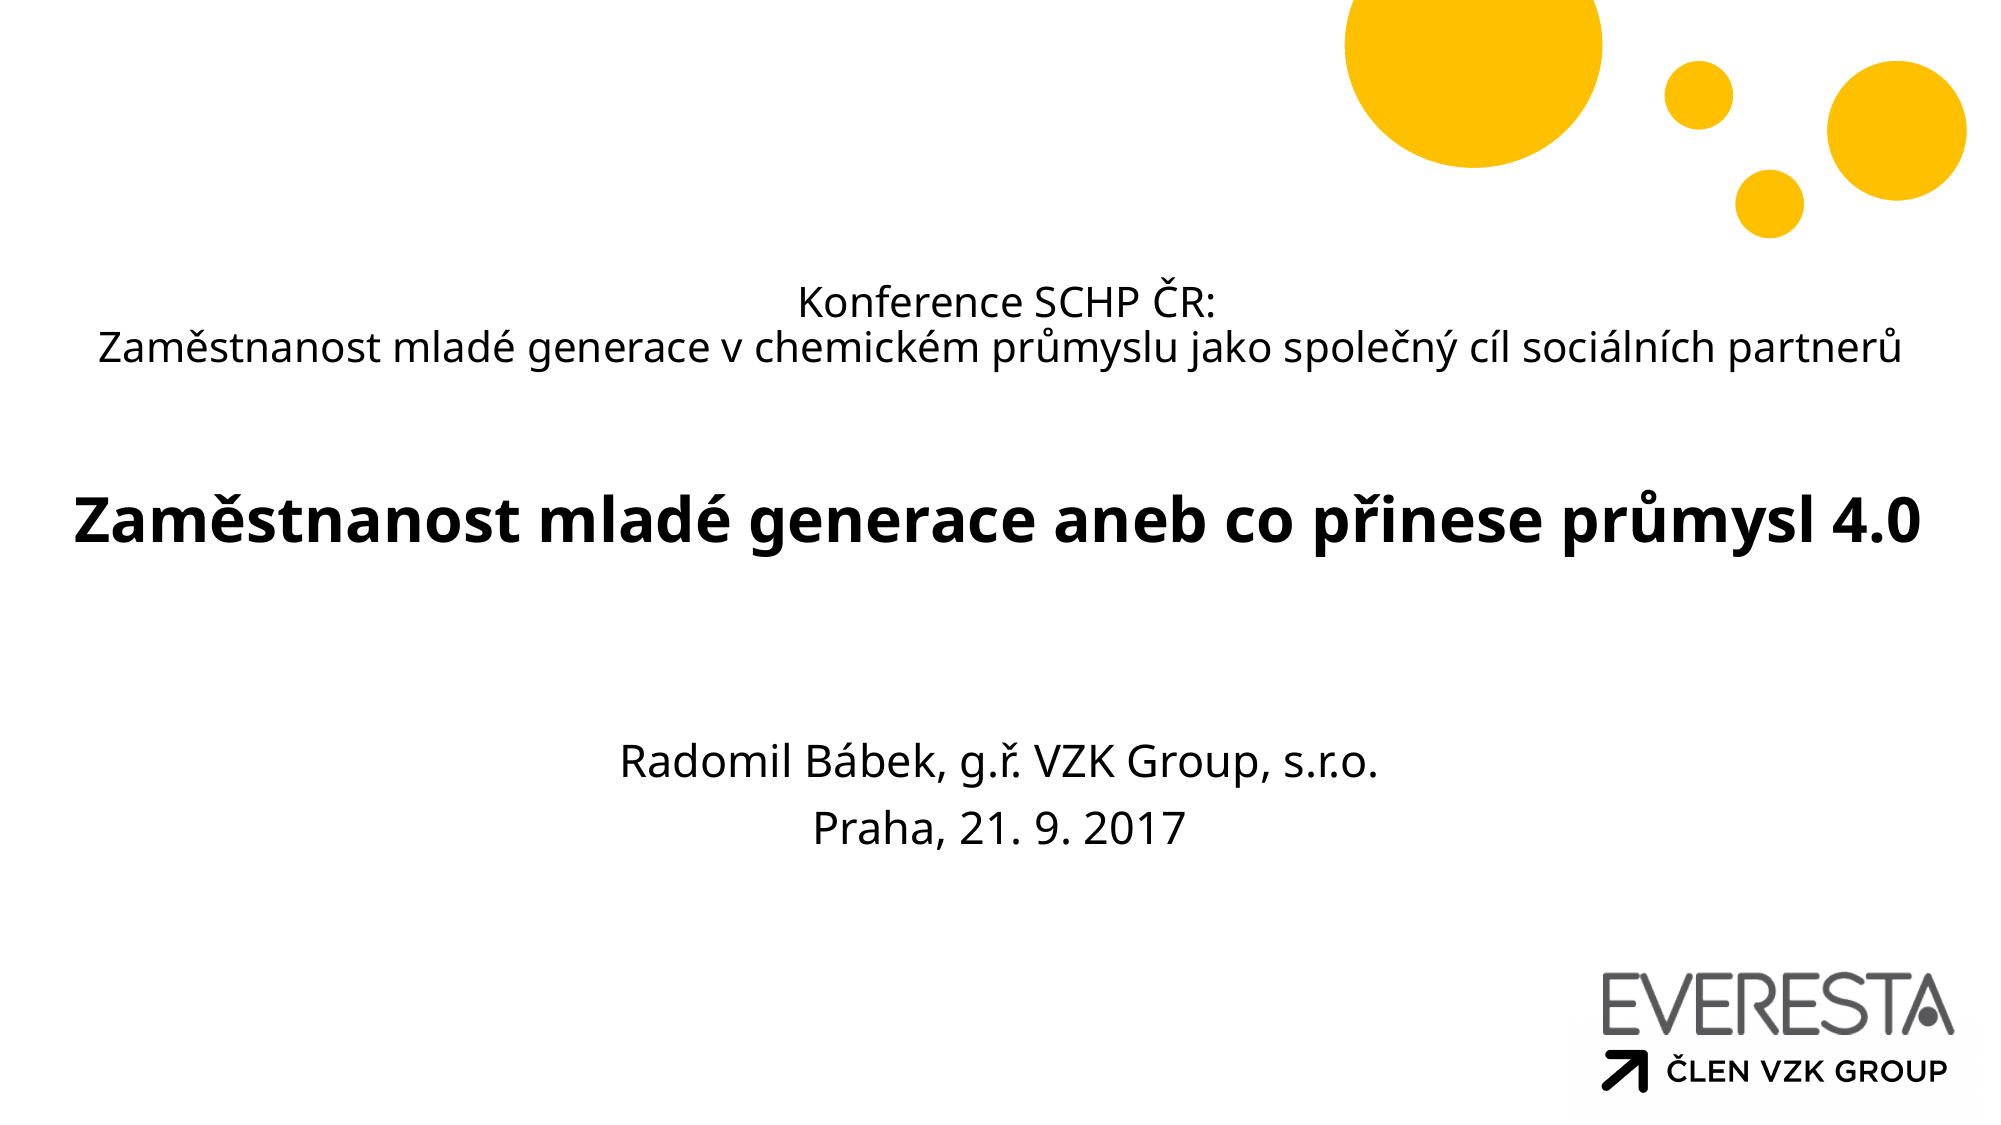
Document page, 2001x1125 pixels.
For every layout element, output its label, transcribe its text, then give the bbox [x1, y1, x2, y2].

picture [1567, 971, 1981, 1123]
title Konference SCHP ČR: Zaměstnanost mladé generace v chemickém průmyslu jako společný cíl sociálních partnerů Zaměstnanost mladé generace aneb co přinese průmysl 4.0 [55, 184, 1960, 624]
subtitle Radomil Bábek, g.ř. VZK Group, s.r.o. Praha, 21. 9. 2017 [249, 590, 1750, 863]
